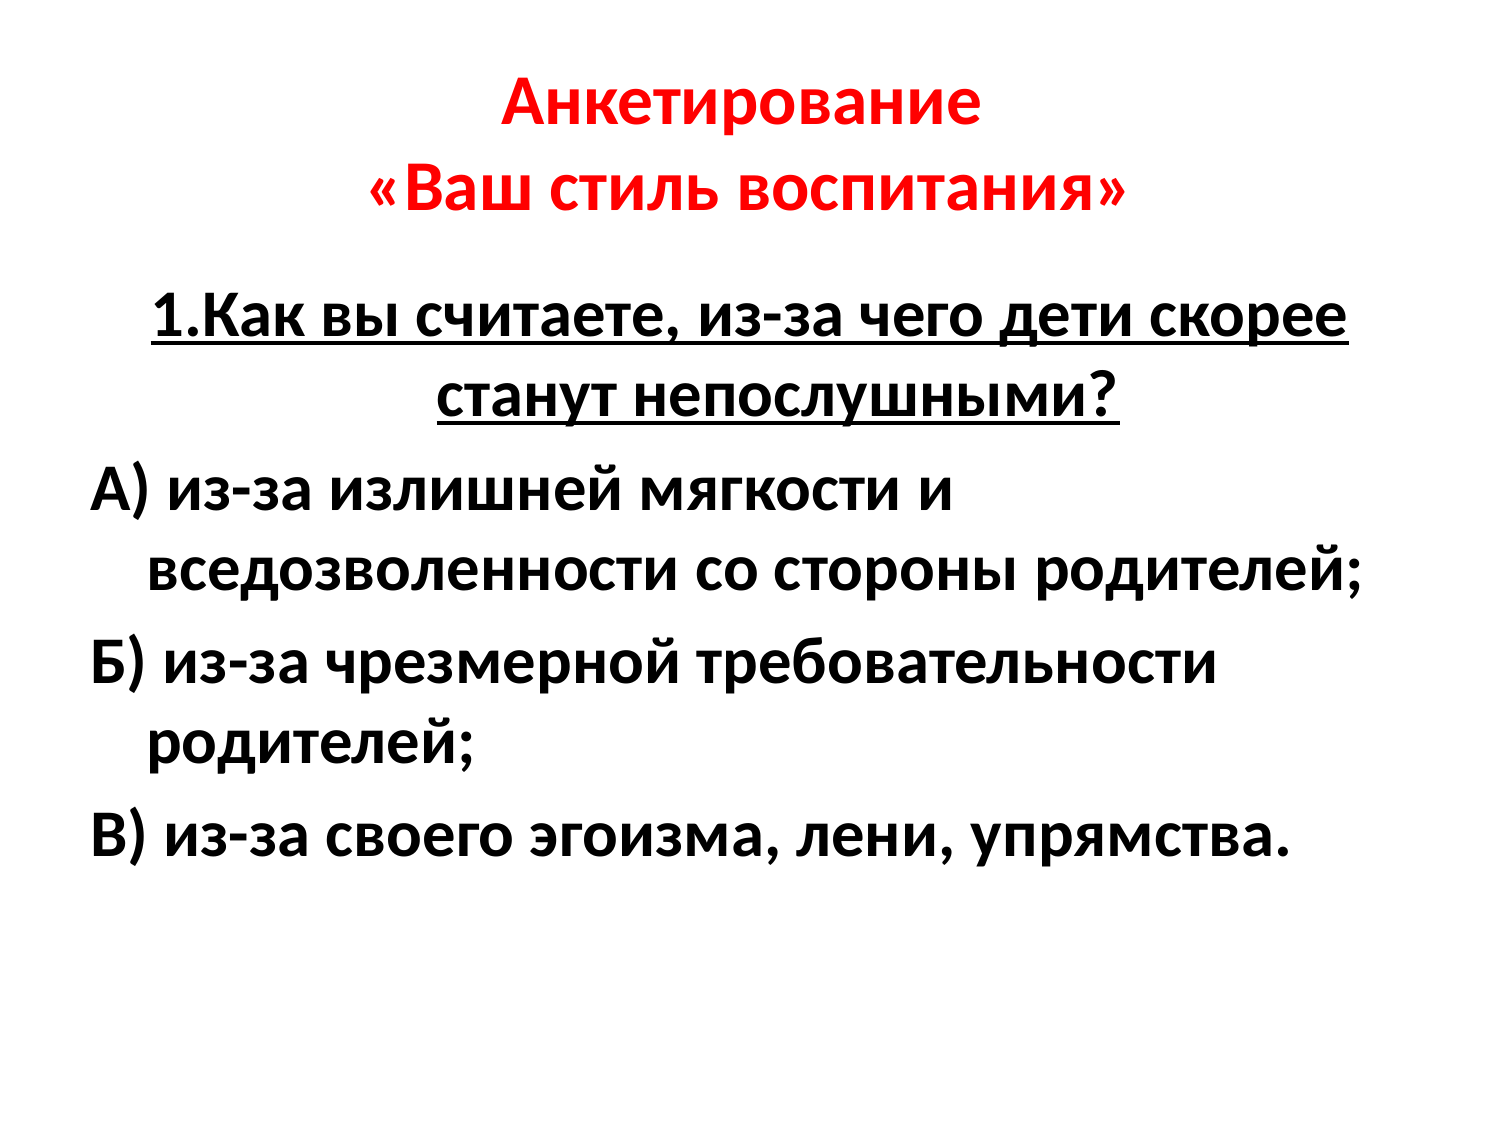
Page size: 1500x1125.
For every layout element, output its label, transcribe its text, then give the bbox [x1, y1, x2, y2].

title Анкетирование «Ваш стиль воспитания» [75, 45, 1425, 233]
list 1.Как вы считаете, из-за чего дети скорее станут непослушными? А) из-за излишней мягкости и вседозволенности со стороны родителей; Б) из-за чрезмерной требовательности родителей; В) из-за своего эгоизма, лени, упрямства. [75, 262, 1425, 1005]
